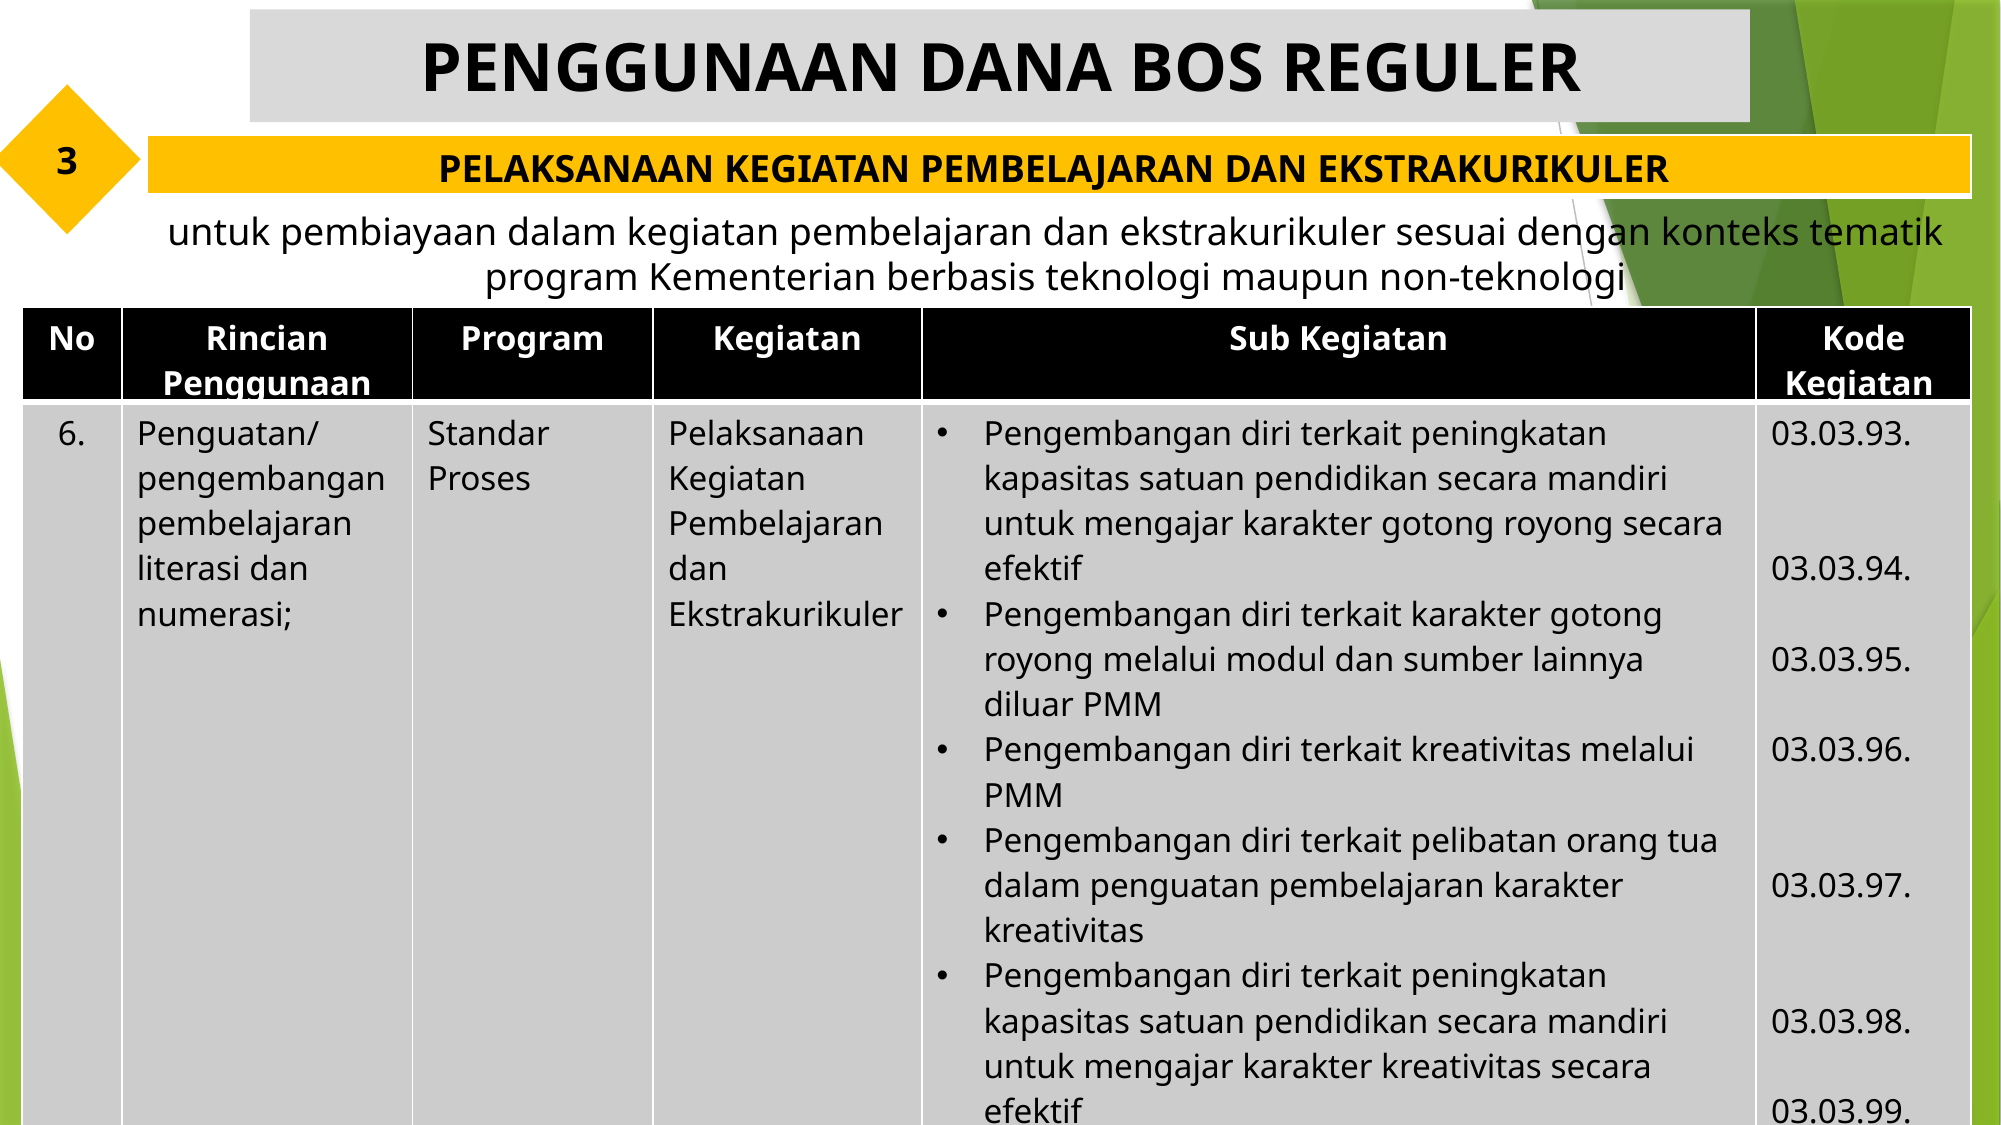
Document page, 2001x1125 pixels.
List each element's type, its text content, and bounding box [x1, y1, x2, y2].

table_header PELAKSANAAN KEGIATAN PEMBELAJARAN DAN EKSTRAKURIKULER [148, 136, 1970, 193]
text_box [248, 8, 1751, 124]
table_header Rincian Penggunaan [123, 308, 412, 399]
table_cell Standar Proses [413, 405, 652, 1125]
text_box untuk pembiayaan dalam kegiatan pembelajaran dan ekstrakurikuler sesuai dengan konteks tematik program Kementerian berbasis teknologi maupun non-teknologi [140, 200, 1972, 306]
table_header Program [413, 308, 652, 399]
text_box PENGGUNAAN DANA BOS REGULER [252, 17, 1750, 113]
text_box 3 [0, 82, 142, 236]
table_header Sub Kegiatan [923, 308, 1755, 399]
table_cell Pelaksanaan Kegiatan Pembelajaran dan Ekstrakurikuler [654, 405, 921, 1125]
table_cell 6. [23, 405, 121, 1125]
table_cell Pengembangan diri terkait peningkatan kapasitas satuan pendidikan secara mandiri untuk mengajar karakter gotong royong secara efektif Pengembangan diri terkait karakter gotong royong melalui modul dan sumber lainnya diluar PMM Pengembangan diri terkait kreativitas melalui PMM Pengembangan diri terkait pelibatan orang tua dalam penguatan pembelajaran karakter kreativitas Pengembangan diri terkait peningkatan kapasitas satuan pendidikan secara mandiri untuk mengajar karakter kreativitas secara efektif Pengembangan diri terkait karakter kreativitas melalui modul dan sumber lainnya diluar PMM Pengembangan diri terkait karakter nalar kritis melalui PMM [923, 405, 1755, 1125]
table_header Kegiatan [654, 308, 921, 399]
table_header Kode Kegiatan [1757, 308, 1970, 399]
table_cell 03.03.93. 03.03.94. 03.03.95. 03.03.96. 03.03.97. 03.03.98. 03.03.99. [1757, 405, 1970, 1125]
table_cell Penguatan/pengembangan pembelajaran literasi dan numerasi; [123, 405, 412, 1125]
table_header No [23, 308, 121, 399]
